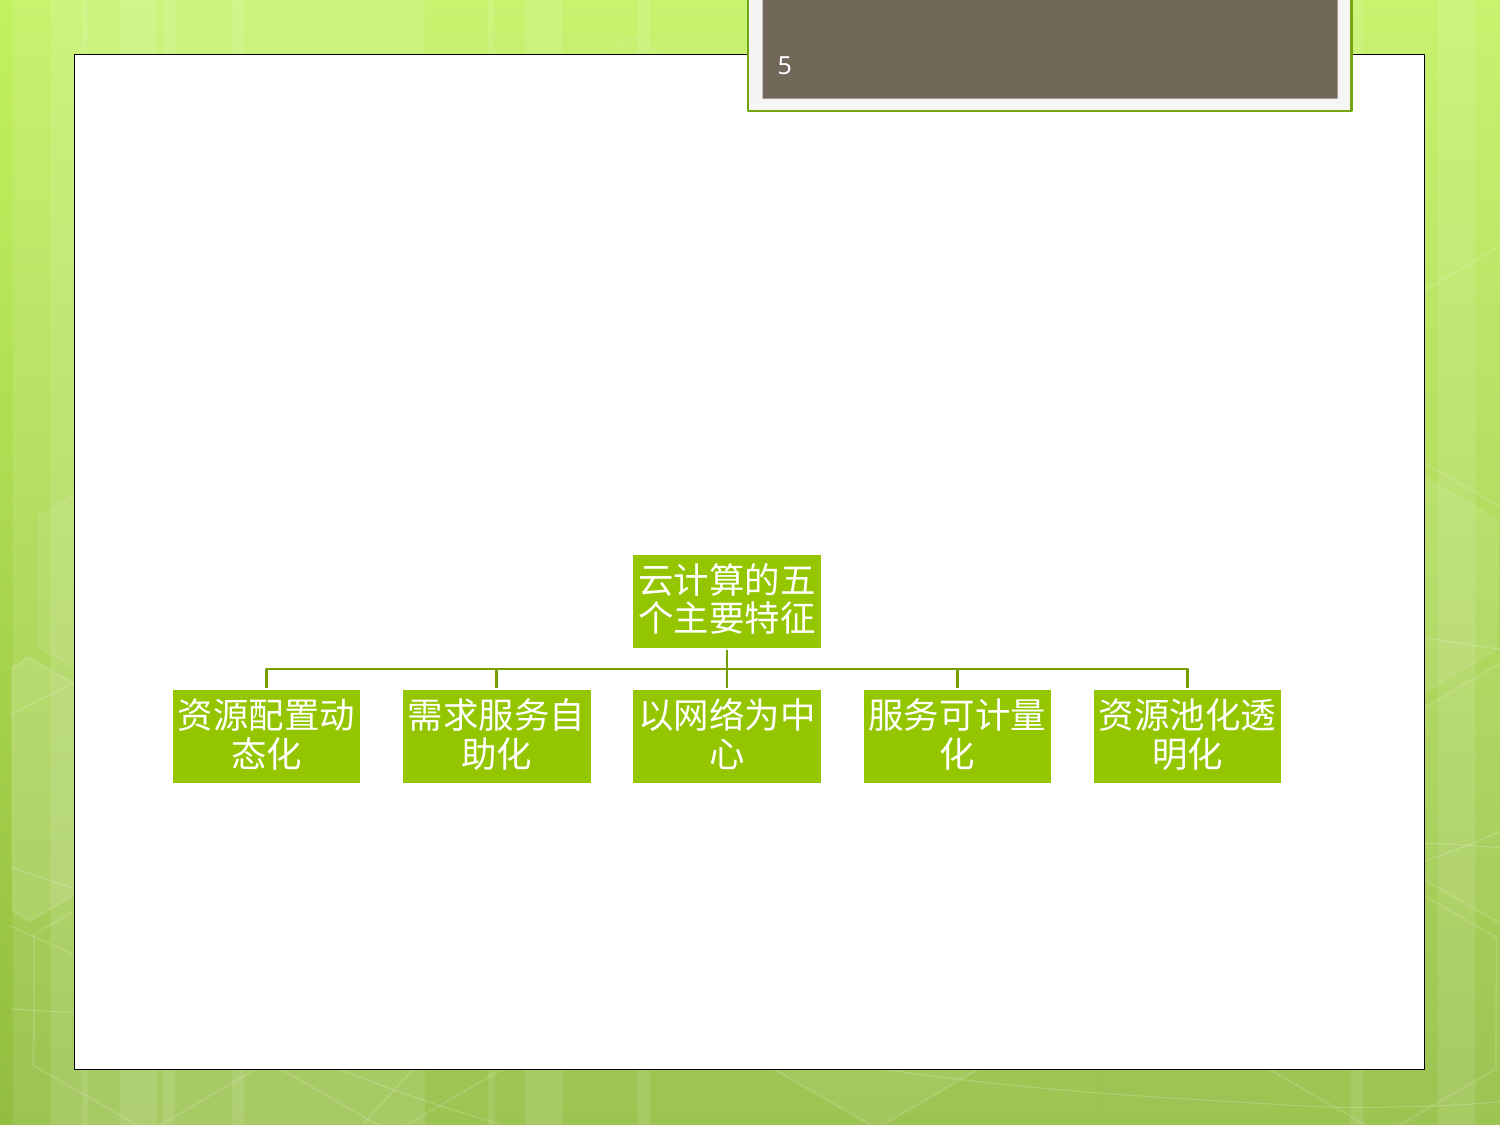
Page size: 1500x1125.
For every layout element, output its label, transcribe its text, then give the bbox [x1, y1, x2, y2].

slide_number 5 [762, 36, 982, 97]
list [170, 380, 1284, 958]
